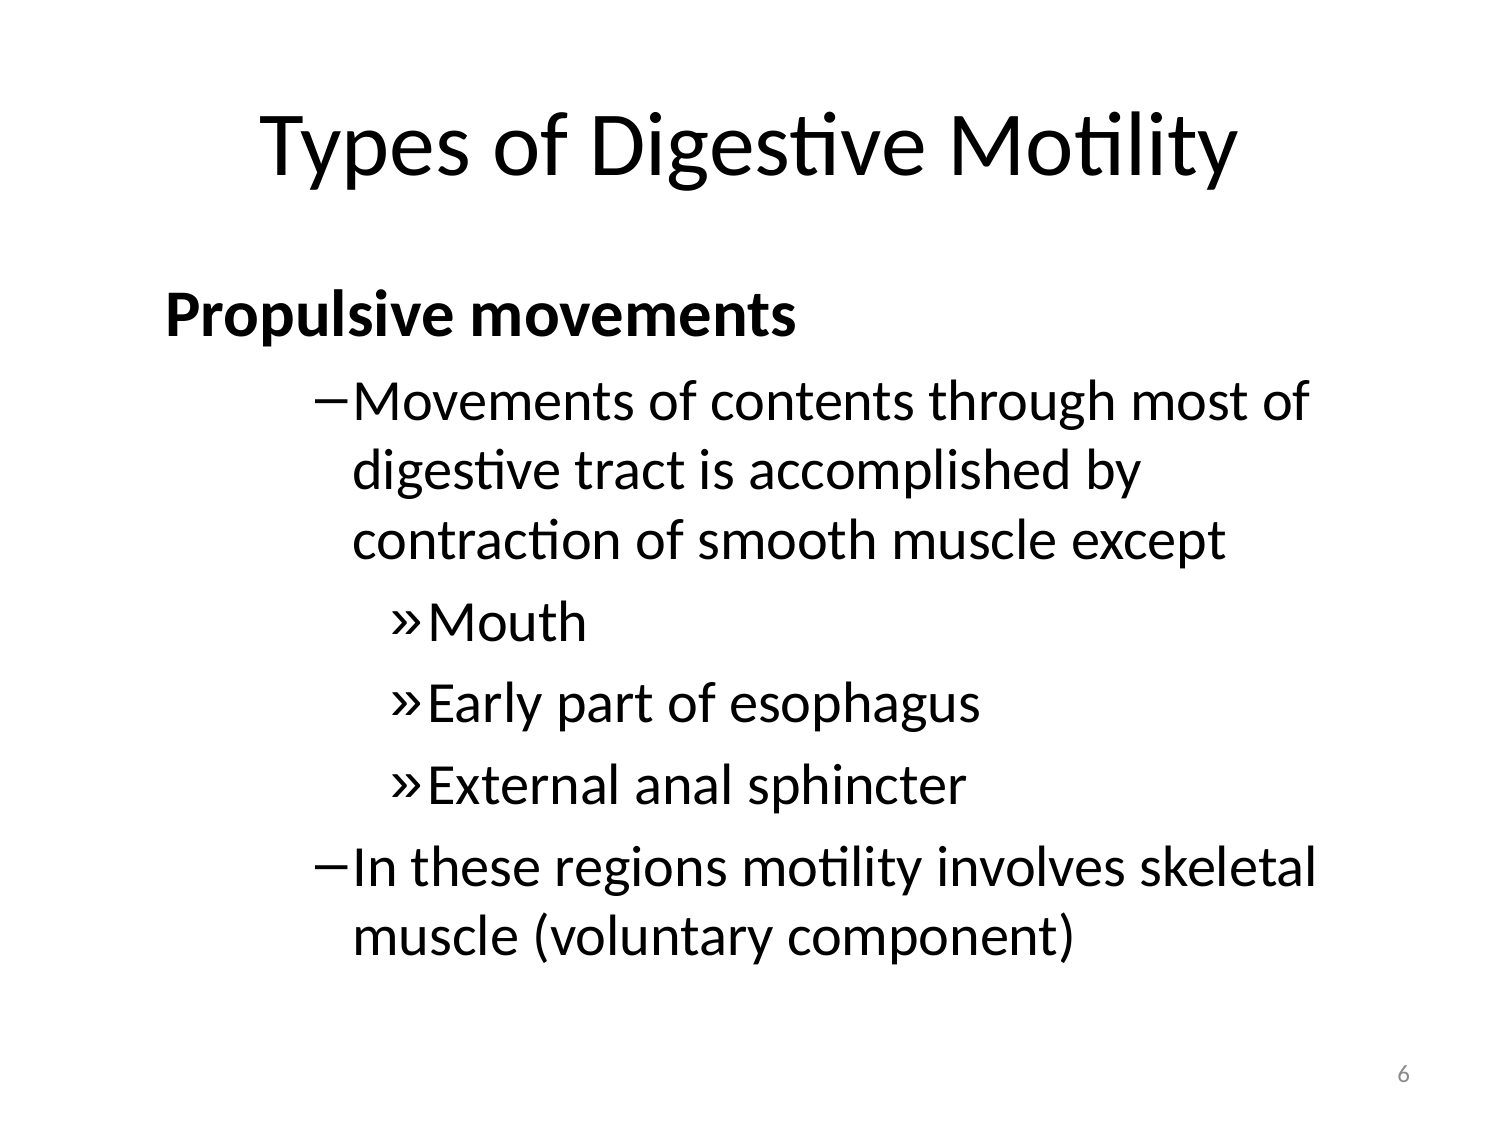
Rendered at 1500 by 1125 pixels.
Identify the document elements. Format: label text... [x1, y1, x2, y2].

slide_number 6 [1074, 1042, 1425, 1103]
list Propulsive movements Movements of contents through most of digestive tract is accomplished by contraction of smooth muscle except Mouth Early part of esophagus External anal sphincter In these regions motility involves skeletal muscle (voluntary component) [75, 262, 1425, 1005]
title Types of Digestive Motility [75, 45, 1425, 233]
